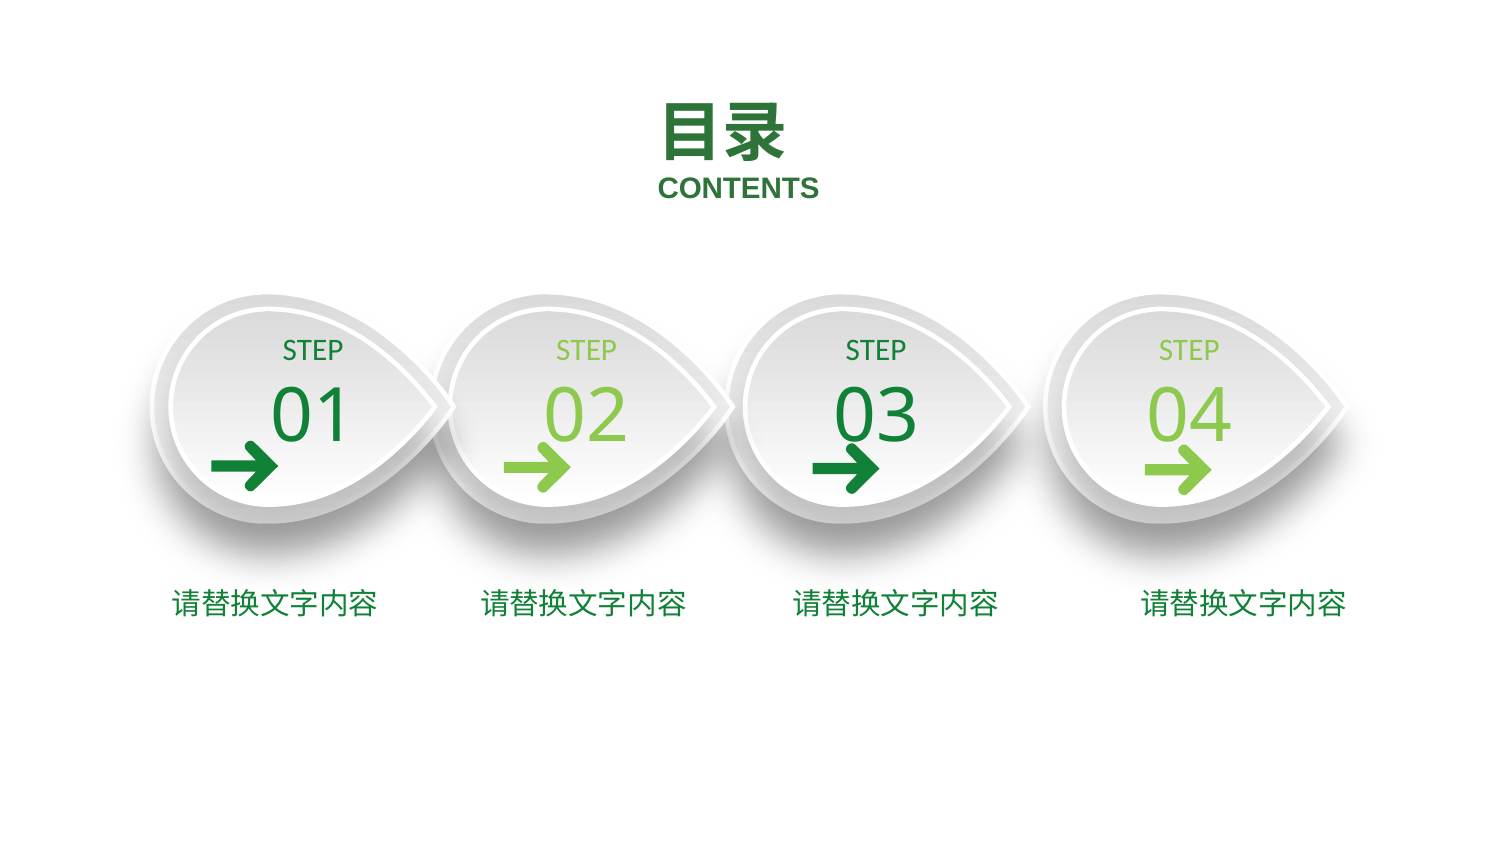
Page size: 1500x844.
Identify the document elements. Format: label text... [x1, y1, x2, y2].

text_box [1045, 291, 1348, 522]
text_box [151, 291, 454, 522]
text_box CONTENTS [642, 162, 908, 213]
text_box 请替换文字内容 [161, 585, 389, 624]
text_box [454, 291, 734, 522]
text_box 目录 [642, 82, 867, 162]
text_box 请替换文字内容 [782, 585, 1009, 624]
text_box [734, 291, 1029, 522]
text_box 请替换文字内容 [1130, 585, 1357, 624]
text_box 请替换文字内容 [470, 585, 697, 624]
